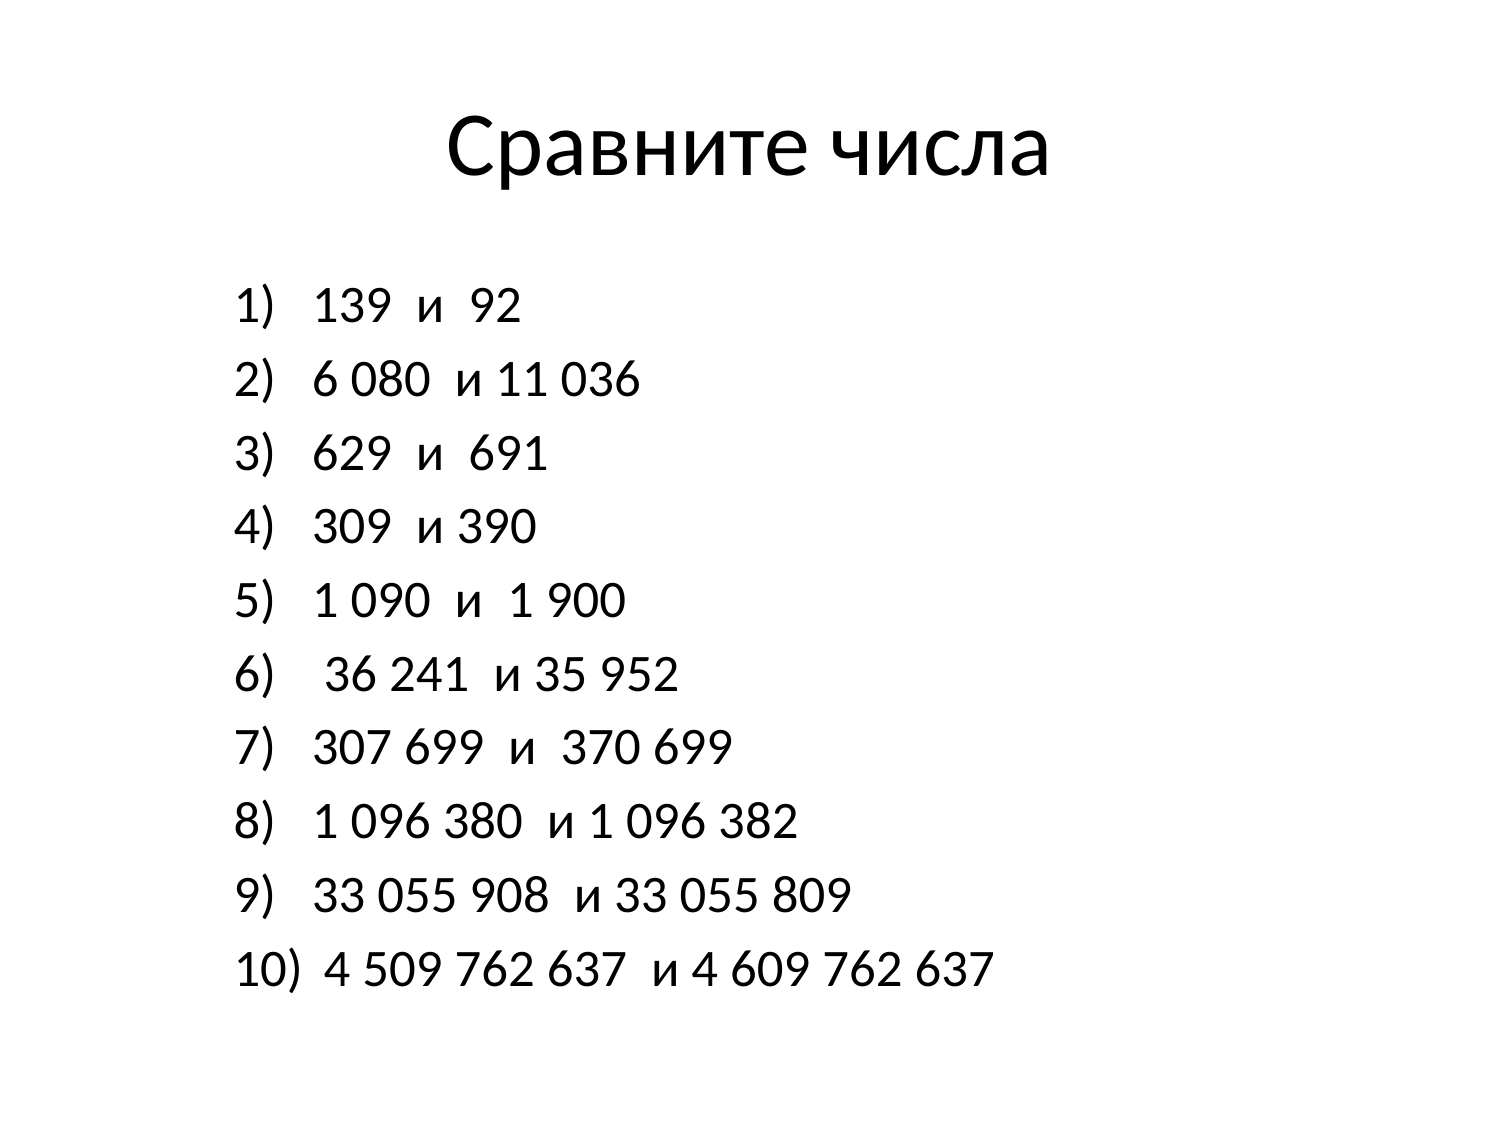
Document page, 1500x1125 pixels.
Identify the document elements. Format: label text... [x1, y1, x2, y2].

title Сравните числа [75, 45, 1425, 233]
list 139 и 92 6 080 и 11 036 629 и 691 309 и 390 1 090 и 1 900 36 241 и 35 952 307 699 и 370 699 1 096 380 и 1 096 382 33 055 908 и 33 055 809 4 509 762 637 и 4 609 762 637 [218, 262, 1425, 1005]
